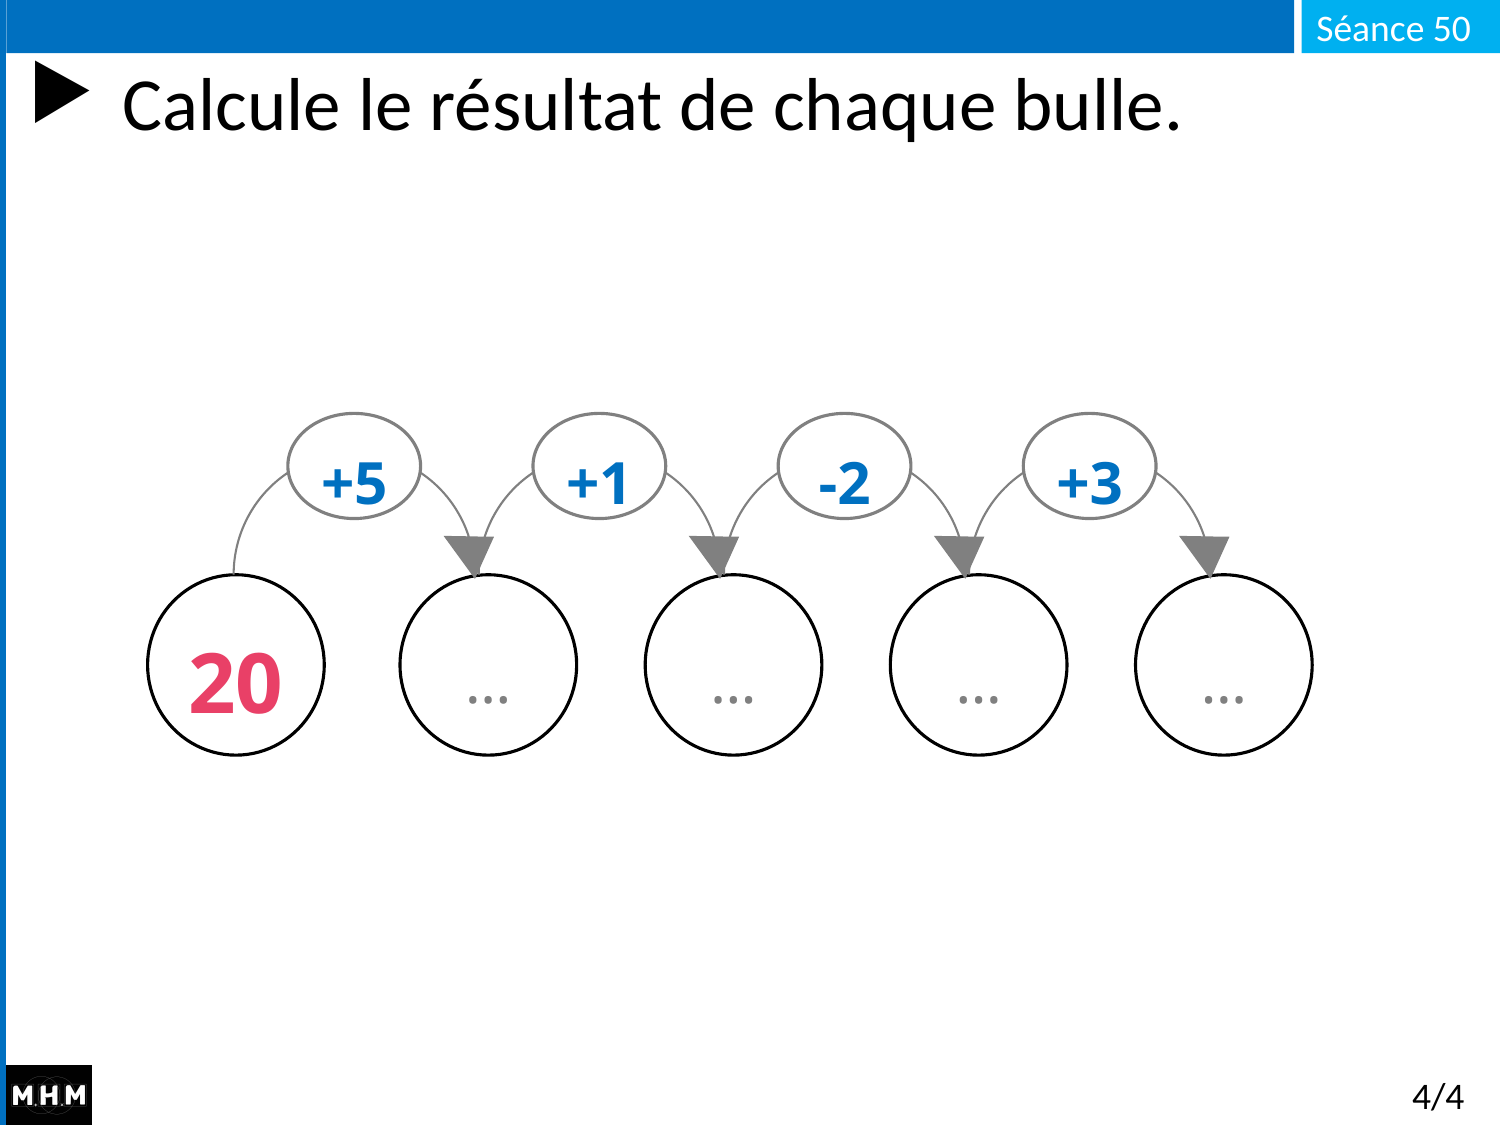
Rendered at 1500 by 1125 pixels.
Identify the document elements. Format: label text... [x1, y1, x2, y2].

text_box 4/4 [1397, 1064, 1480, 1125]
title Calcule le résultat de chaque bulle. [13, 58, 1397, 154]
picture [6, 1065, 92, 1125]
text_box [147, 413, 1313, 756]
